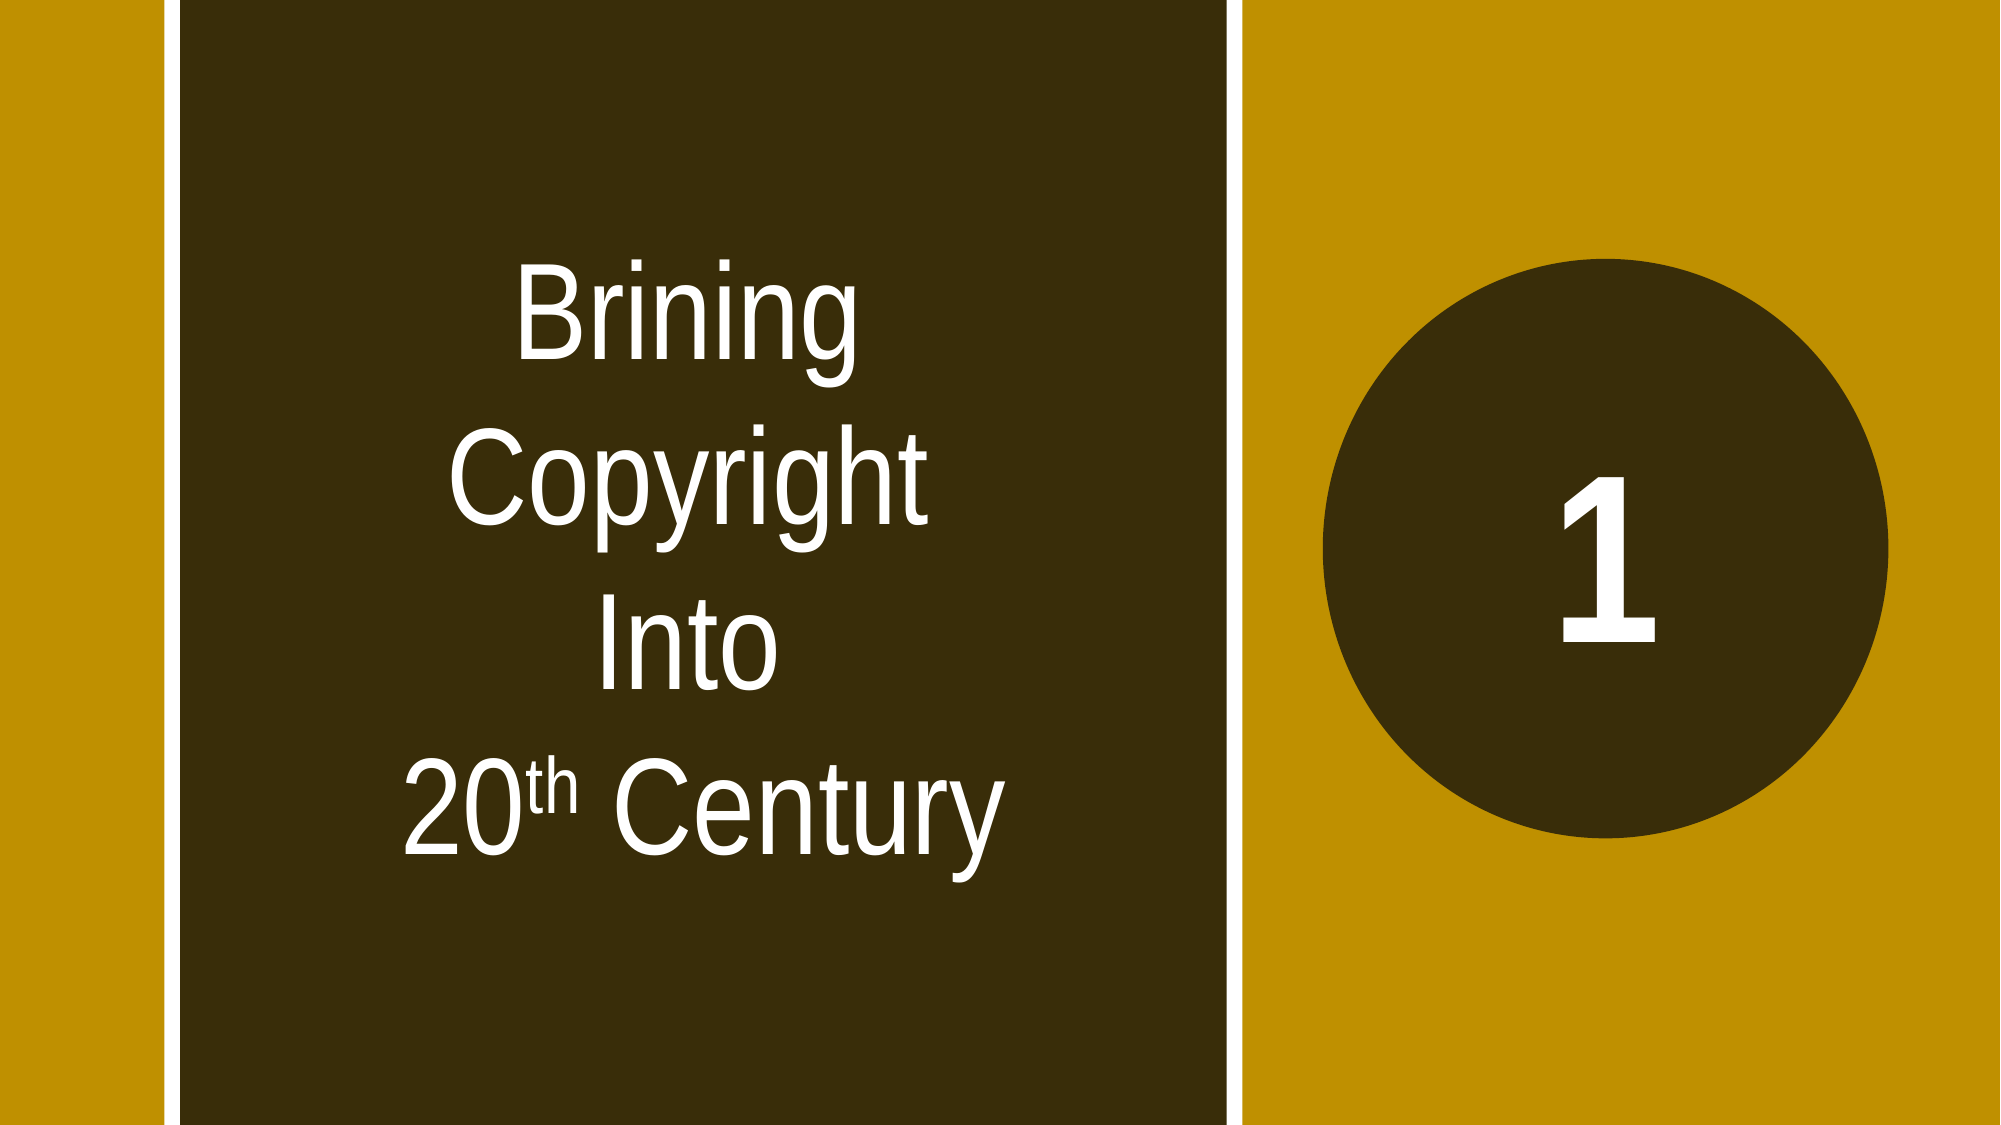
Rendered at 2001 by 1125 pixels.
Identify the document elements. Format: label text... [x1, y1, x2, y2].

text_box [171, 0, 1236, 1125]
text_box Brining Copyright Into 20th Century [172, 214, 1235, 890]
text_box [1322, 258, 1889, 839]
